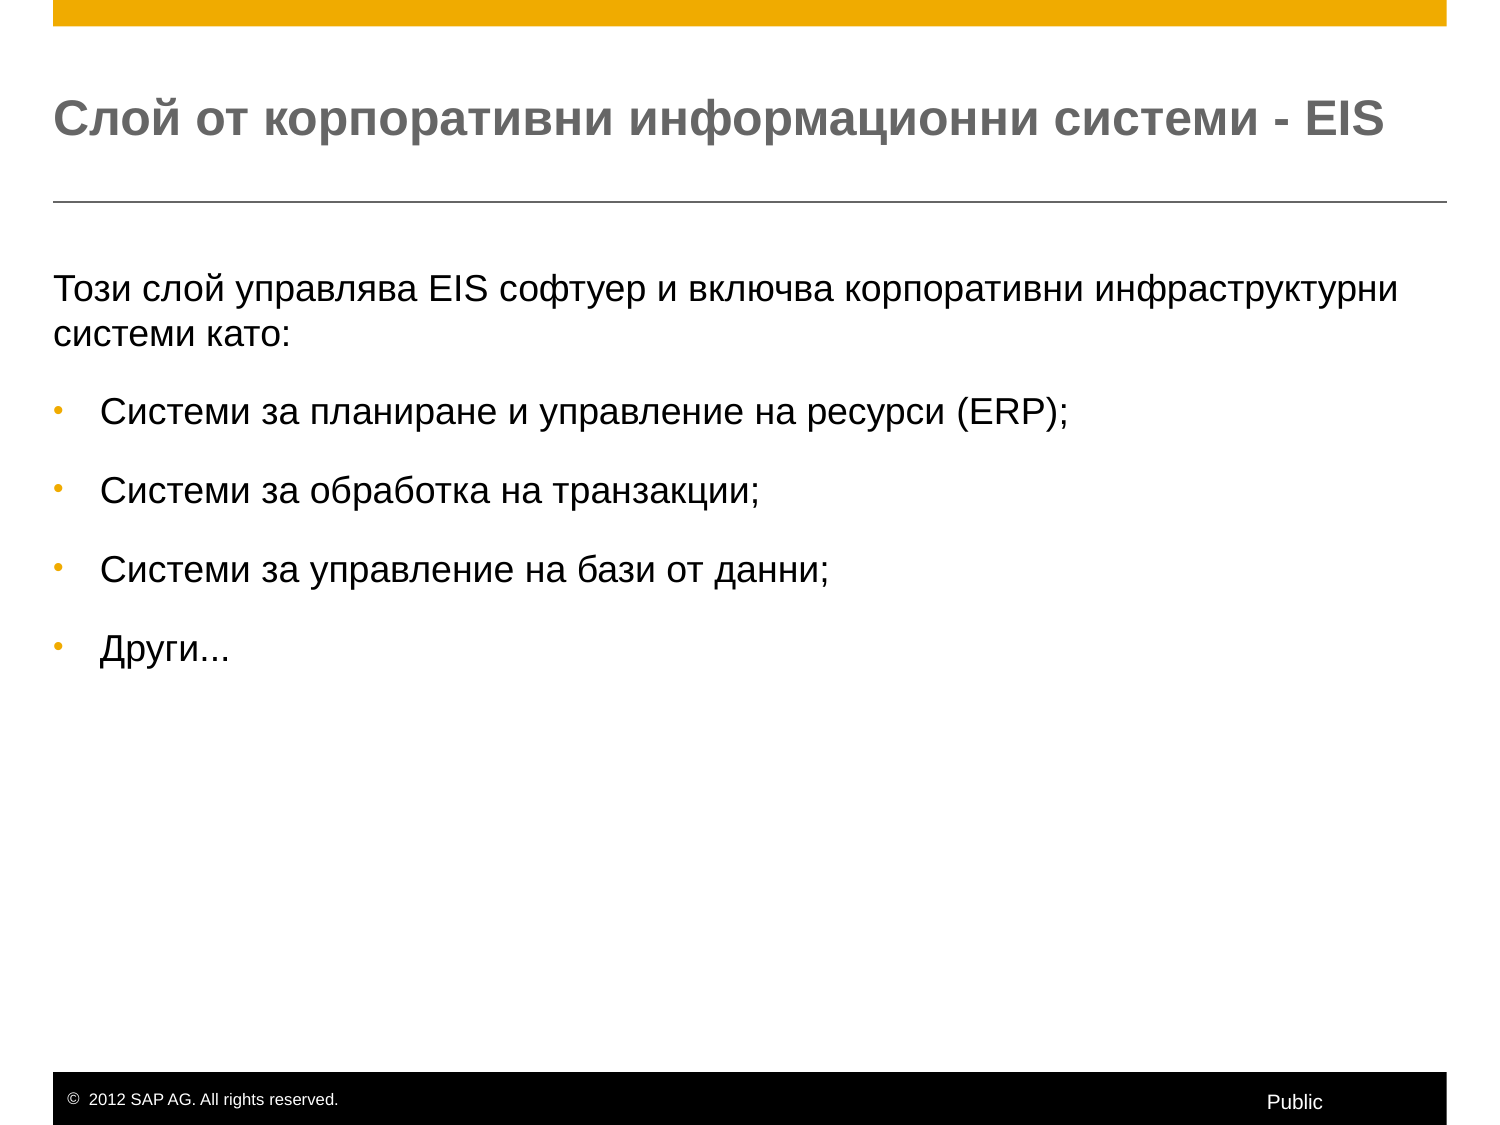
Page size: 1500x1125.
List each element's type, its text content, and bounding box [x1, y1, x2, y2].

list Този слой управлява EIS софтуер и включва корпоративни инфраструктурни системи като: Системи за планиране и управление на ресурси (ERP); Системи за обработка на транзакции; Системи за управление на бази от данни; Други... [53, 263, 1440, 998]
title Слой от корпоративни информационни системи - EIS [53, 53, 1447, 178]
